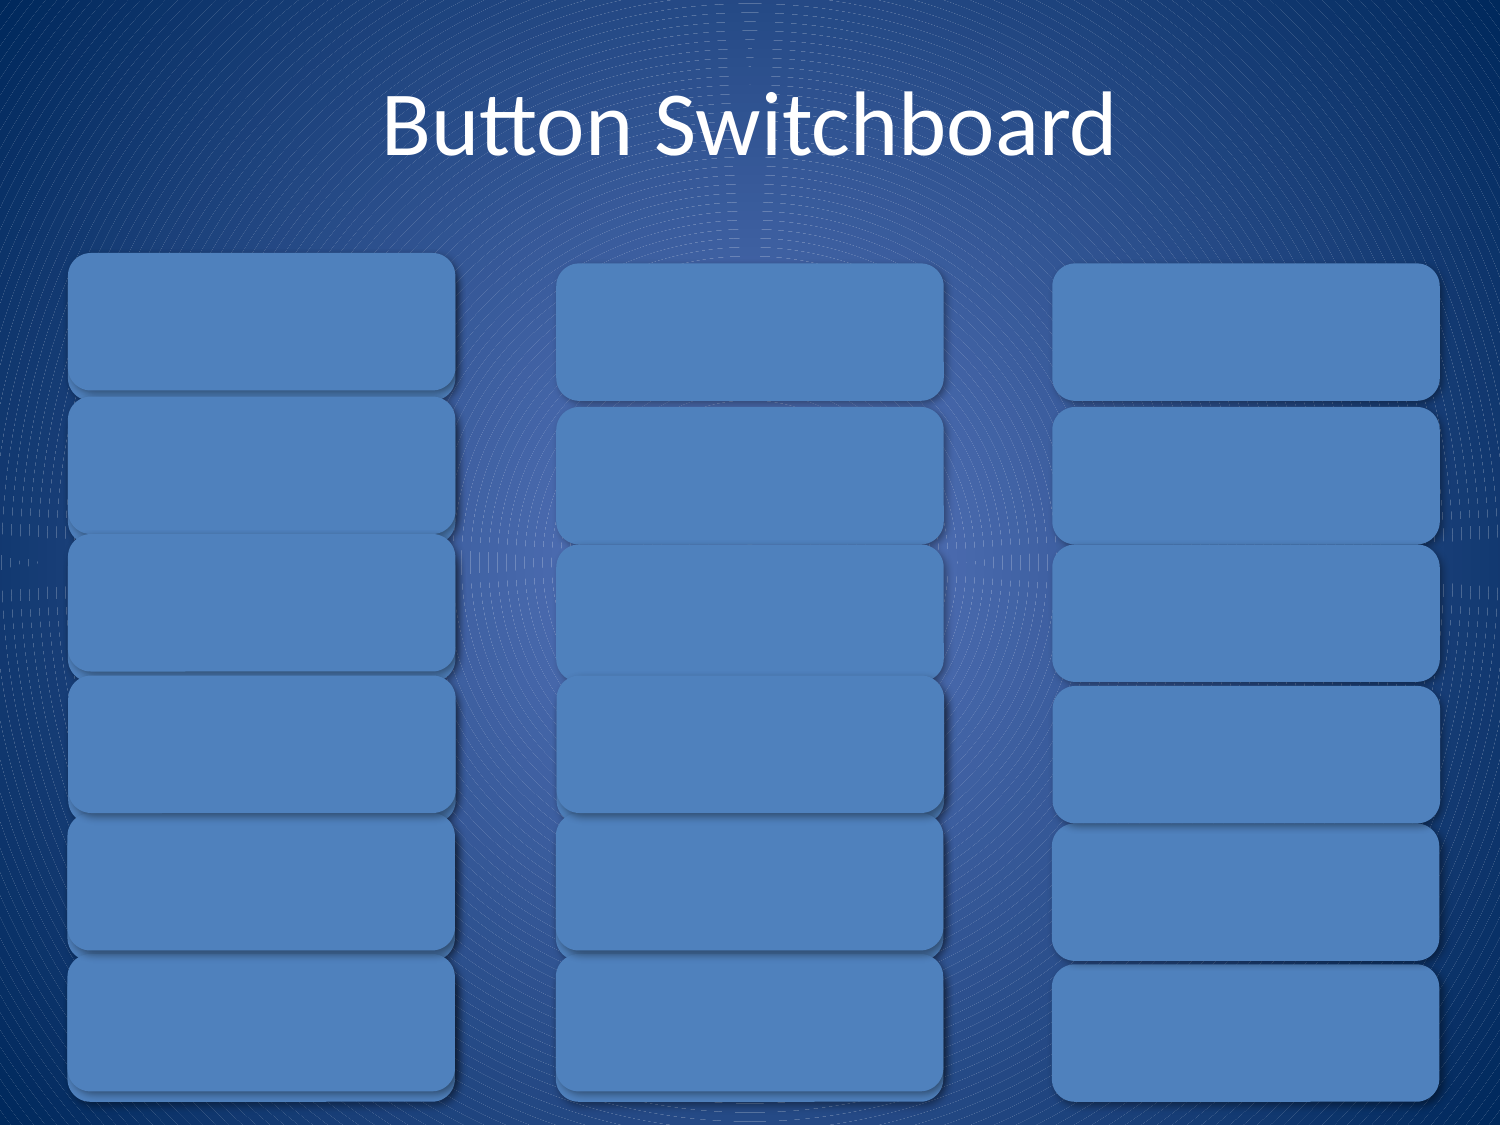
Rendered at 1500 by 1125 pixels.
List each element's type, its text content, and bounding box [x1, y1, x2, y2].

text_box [67, 252, 1441, 1103]
title Button Switchboard [112, 0, 1388, 238]
